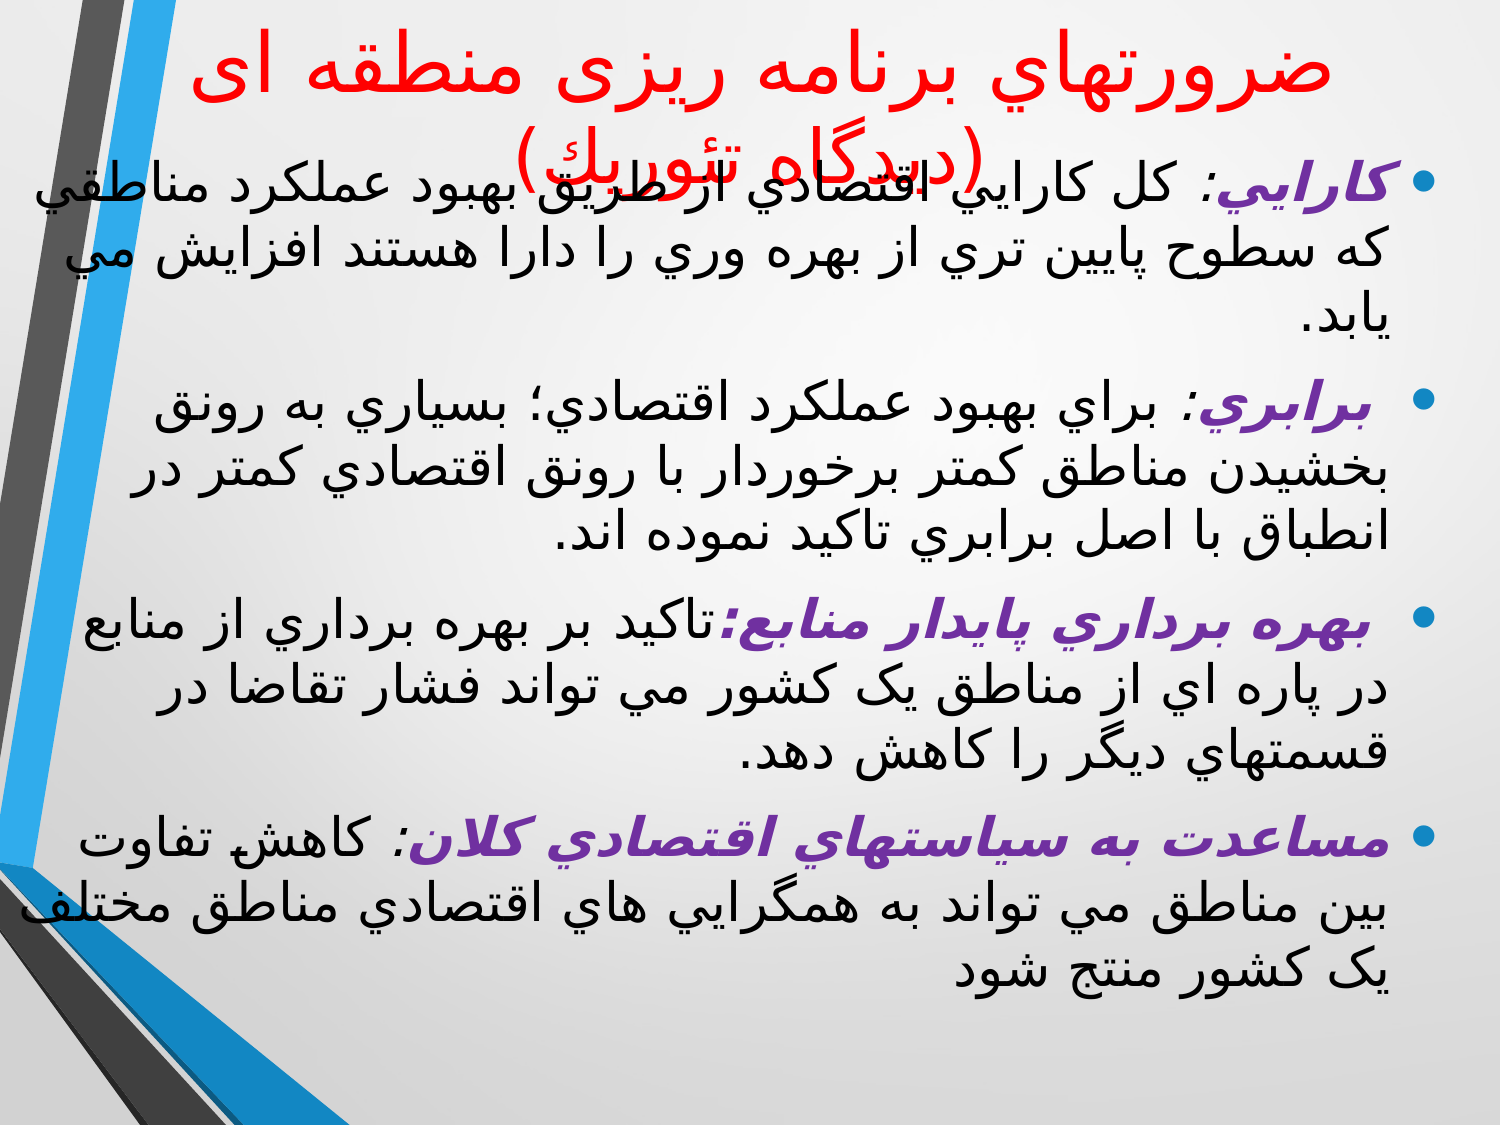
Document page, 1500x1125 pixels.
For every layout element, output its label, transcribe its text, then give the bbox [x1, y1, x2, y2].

list کارايي: کل کارايي اقتصادي از طريق بهبود عملکرد مناطقي که سطوح پايين تري از بهره وري را دارا هستند افزايش مي يابد. برابري: براي بهبود عملکرد اقتصادي؛ بسياري به رونق بخشيدن مناطق کمتر برخوردار با رونق اقتصادي کمتر در انطباق با اصل برابري تاکيد نموده اند. بهره برداري پايدار منابع:تاکيد بر بهره برداري از منابع در پاره اي از مناطق يک کشور مي تواند فشار تقاضا در قسمتهاي ديگر را کاهش دهد. مساعدت به سياستهاي اقتصادي کلان: کاهش تفاوت بين مناطق مي تواند به همگرايي هاي اقتصادي مناطق مختلف يک کشور منتج شود [0, 222, 1454, 1005]
title ضرورتهاي برنامه ریزی منطقه ای (ديدگاه تئوريك) [75, 0, 1425, 208]
